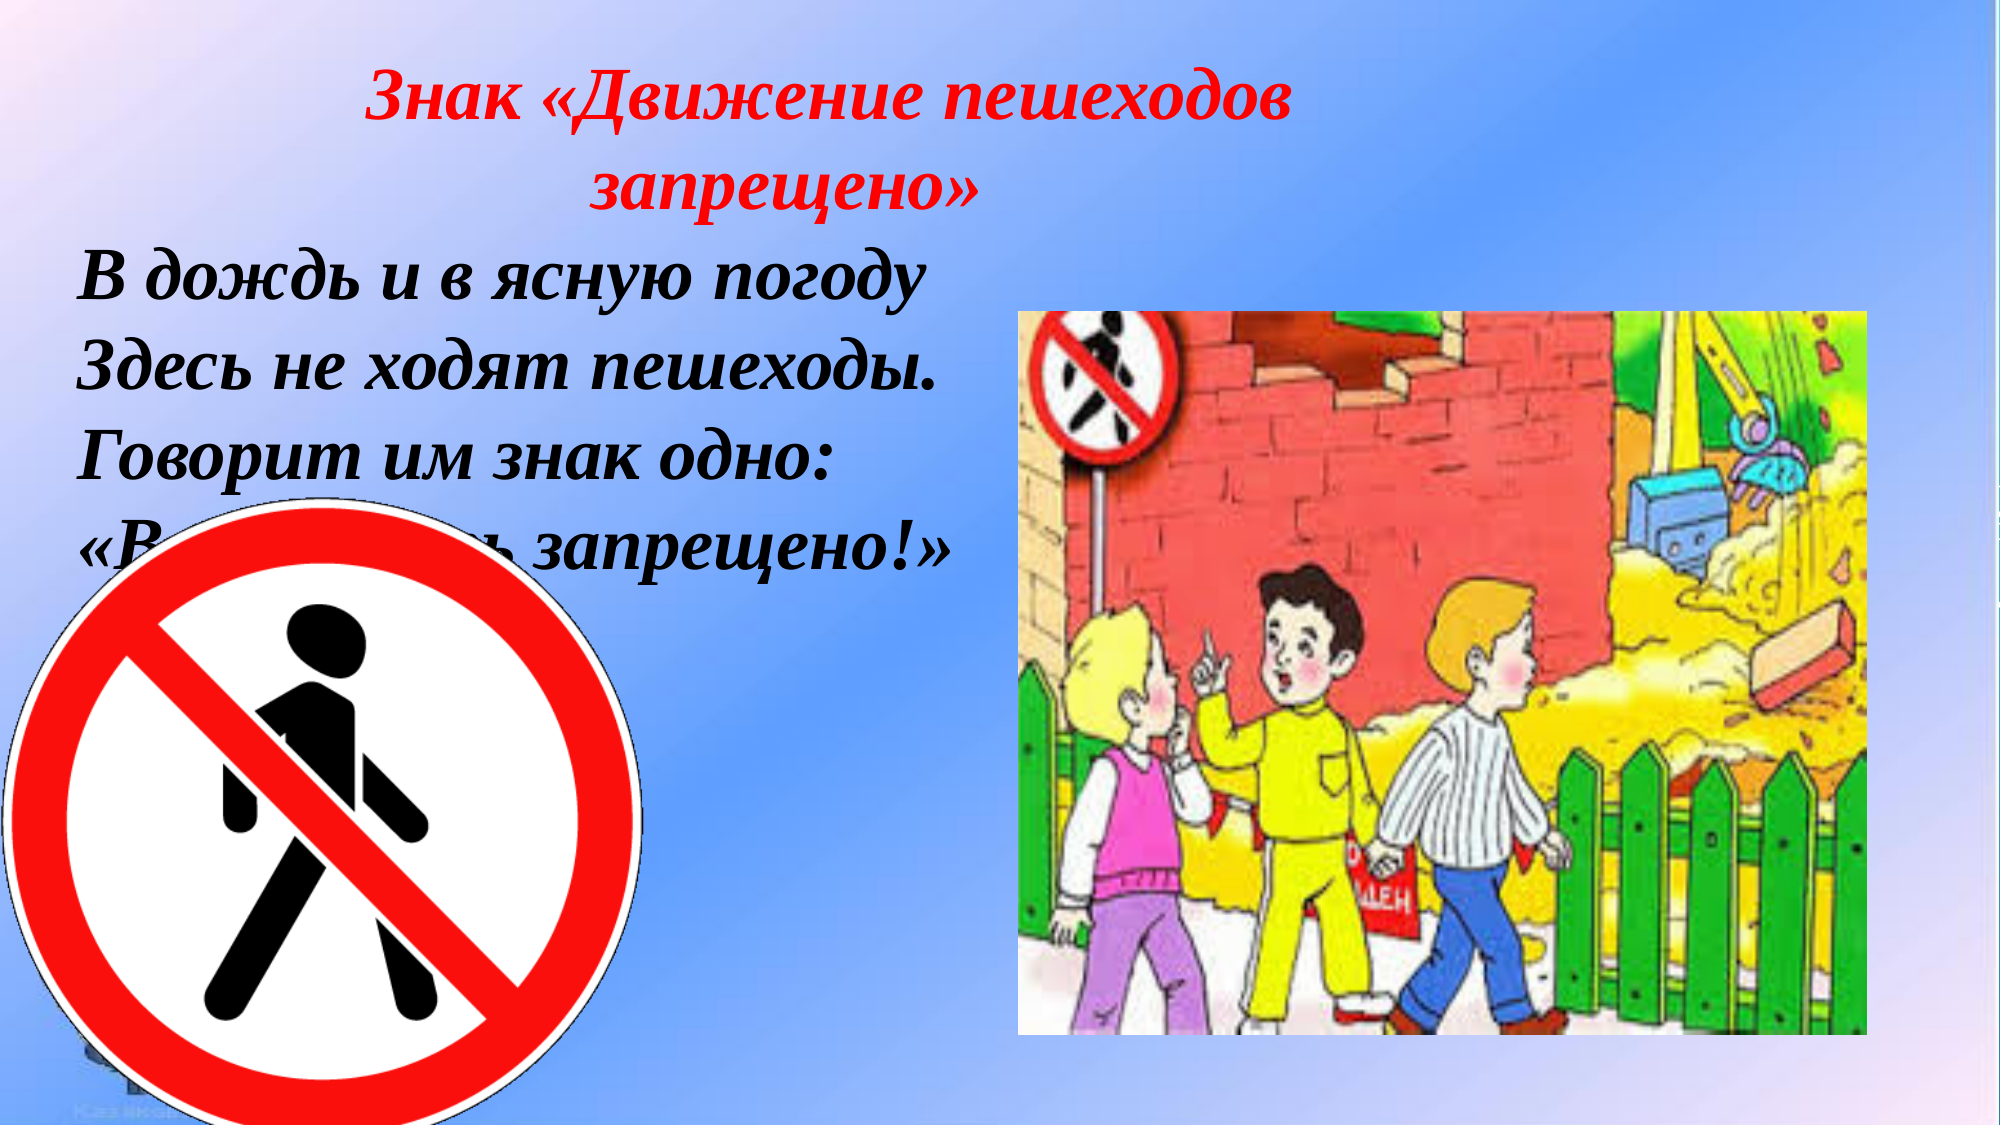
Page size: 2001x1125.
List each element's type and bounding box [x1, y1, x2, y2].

list [0, 0, 2000, 1125]
picture [0, 439, 731, 1125]
picture [1017, 310, 1867, 1035]
